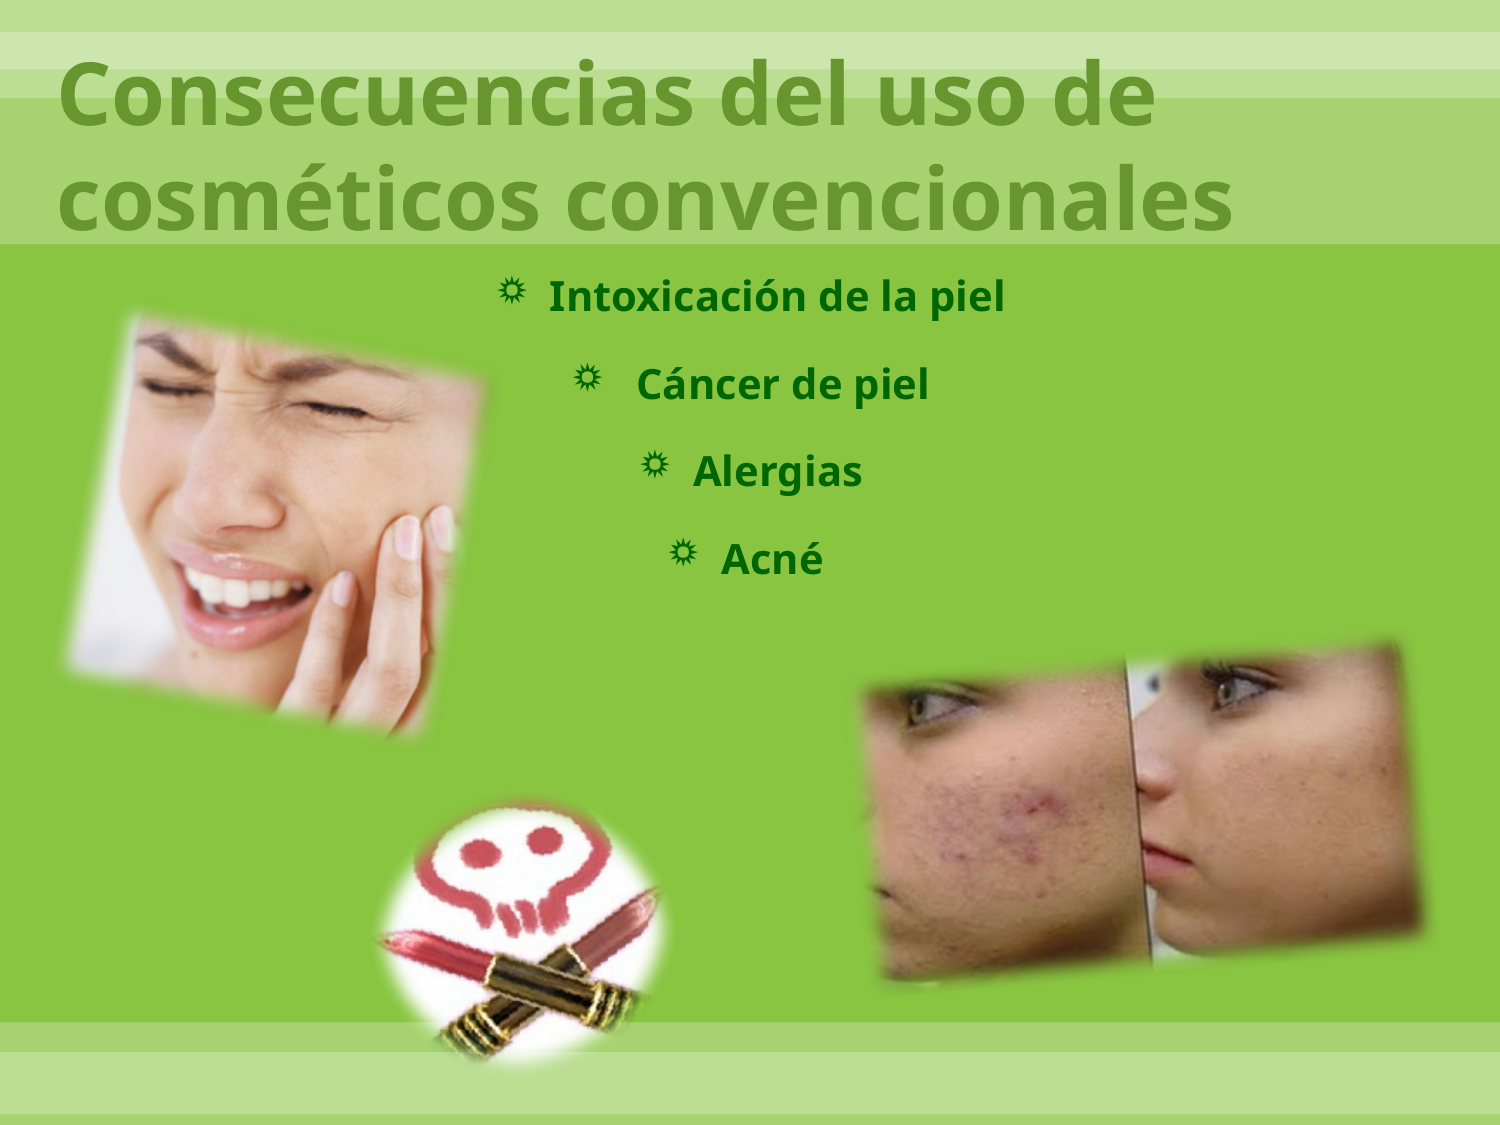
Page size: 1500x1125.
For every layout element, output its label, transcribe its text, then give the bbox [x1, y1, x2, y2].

title Consecuencias del uso de cosméticos convencionales [41, 30, 1447, 256]
picture [0, 0, 1500, 1125]
list Intoxicación de la piel Cáncer de piel Alergias Acné [75, 262, 1425, 693]
